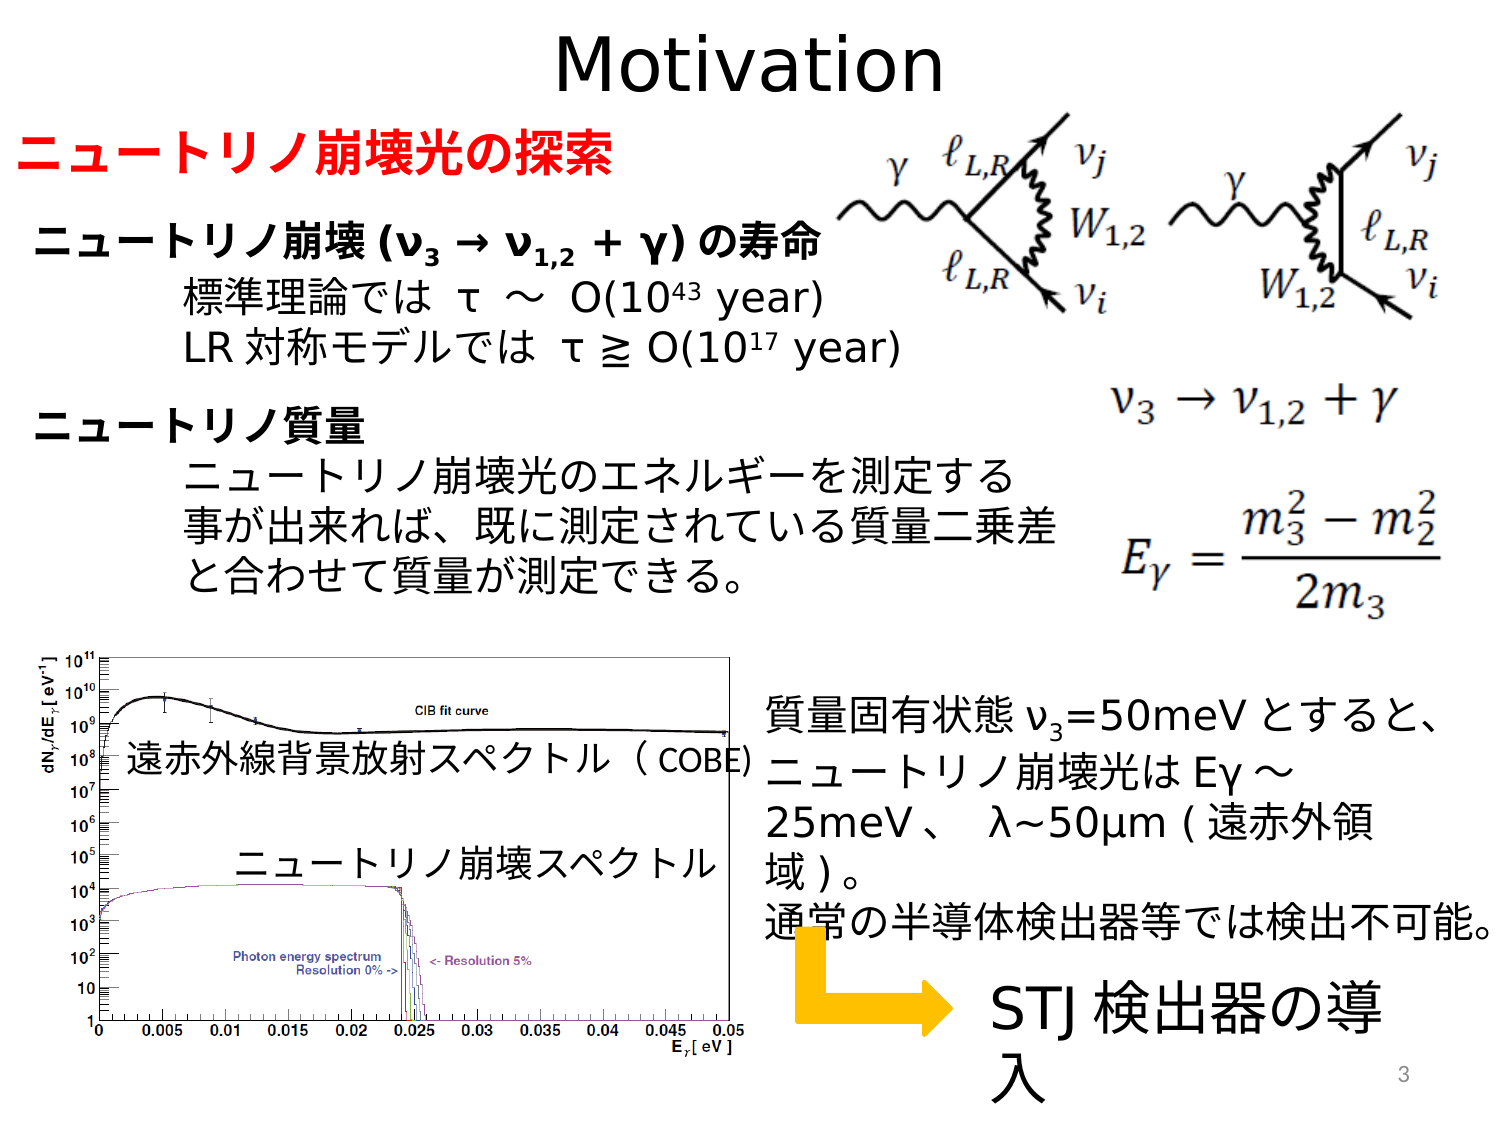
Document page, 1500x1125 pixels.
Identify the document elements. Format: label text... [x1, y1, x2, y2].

picture [1069, 360, 1500, 646]
picture [29, 644, 751, 1060]
text_box 遠赤外線背景放射スペクトル（COBE) [754, 727, 869, 788]
picture [819, 101, 1483, 328]
slide_number 3 [1074, 1042, 1425, 1103]
text_box ニュートリノ崩壊(ν3 → ν1,2 + γ)の寿命 標準理論では τ ～ O(1043 year) LR対称モデルでは τ ⪎ O(1017 year) [17, 206, 951, 379]
text_box ニュートリノ崩壊スペクトル [754, 832, 762, 893]
text_box [795, 926, 953, 1037]
text_box 質量固有状態ν3=50meVとすると、 ニュートリノ崩壊光はEγ～25meV、 λ~50μm (遠赤外領域)。 通常の半導体検出器等では検出不可能。 [754, 681, 1500, 954]
text_box STJ検出器の導入 [974, 964, 1447, 1119]
text_box ニュートリノ質量 ニュートリノ崩壊光のエネルギーを測定する 事が出来れば、既に測定されている質量二乗差 と合わせて質量が測定できる。 [17, 392, 1064, 608]
text_box ニュートリノ崩壊光の探索 [0, 113, 686, 189]
title Motivation [0, 9, 1500, 114]
